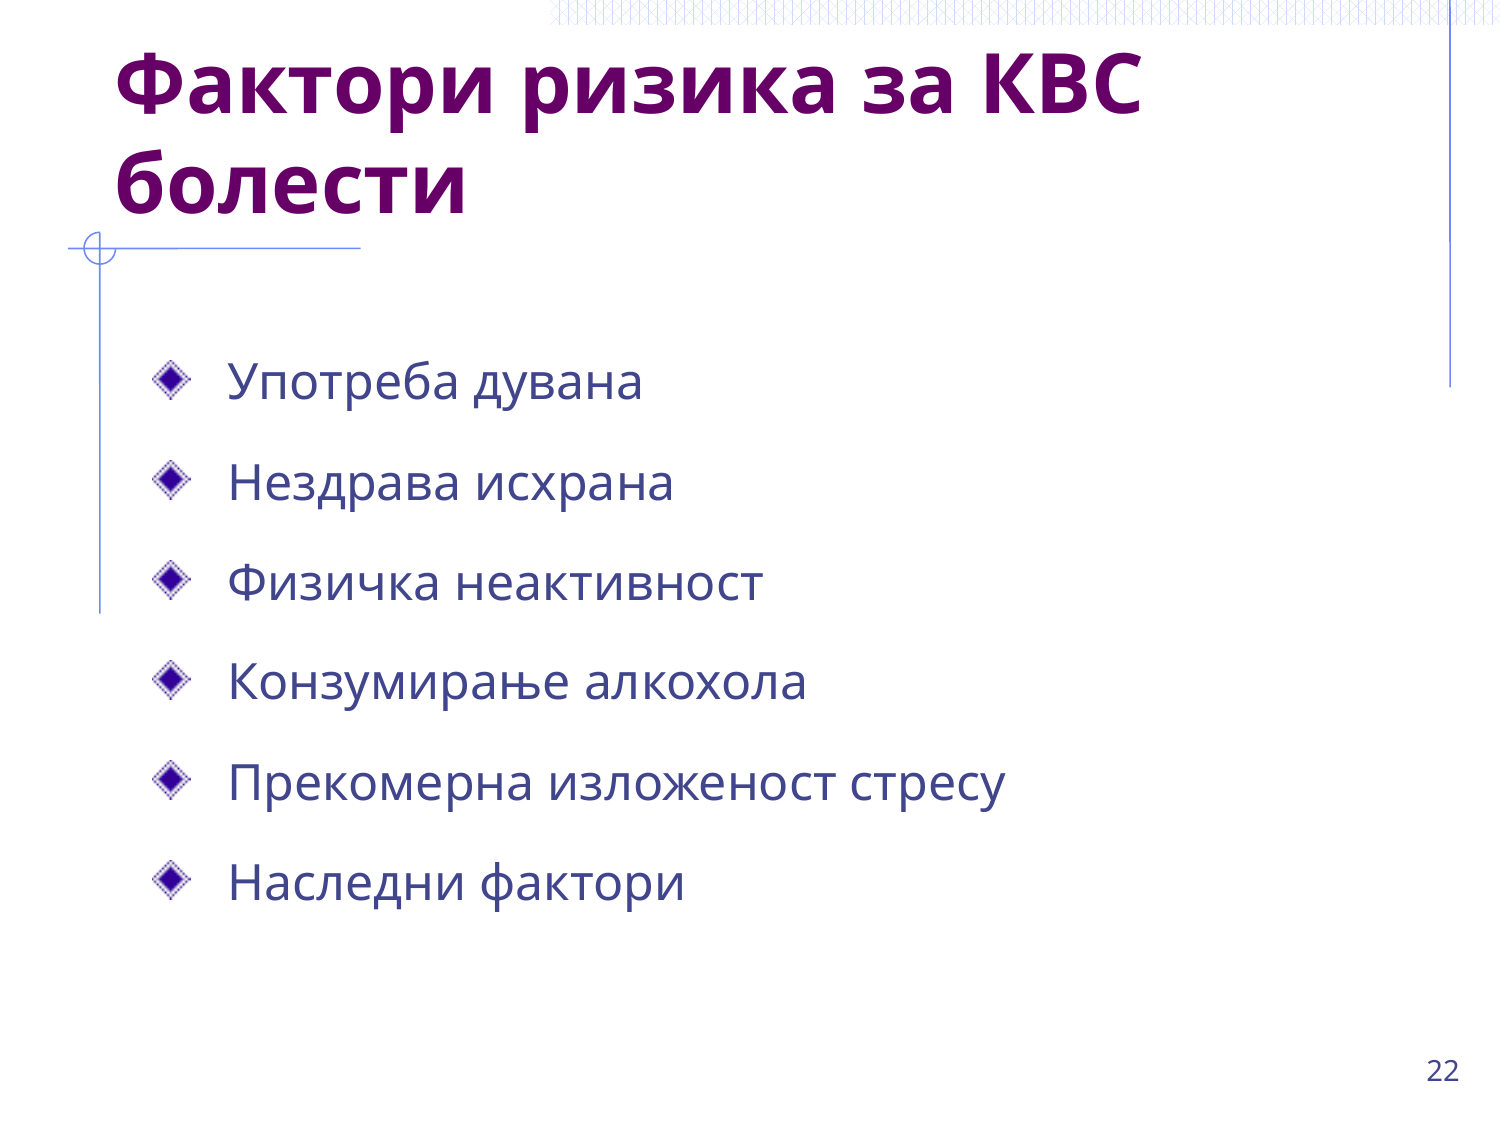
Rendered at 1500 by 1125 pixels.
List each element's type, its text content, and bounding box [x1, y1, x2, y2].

picture [152, 460, 191, 500]
picture [152, 660, 191, 700]
picture [152, 360, 191, 400]
title Фактори ризика за КВС болести [99, 49, 1426, 238]
picture [152, 560, 191, 600]
slide_number 22 [1162, 1025, 1475, 1100]
picture [152, 760, 191, 800]
list Употреба дувана Нездрава исхрана Физичка неактивност Конзумирање алкохола Прекомерна изложеност стресу Наследни фактори [137, 312, 1413, 988]
picture [152, 860, 191, 900]
